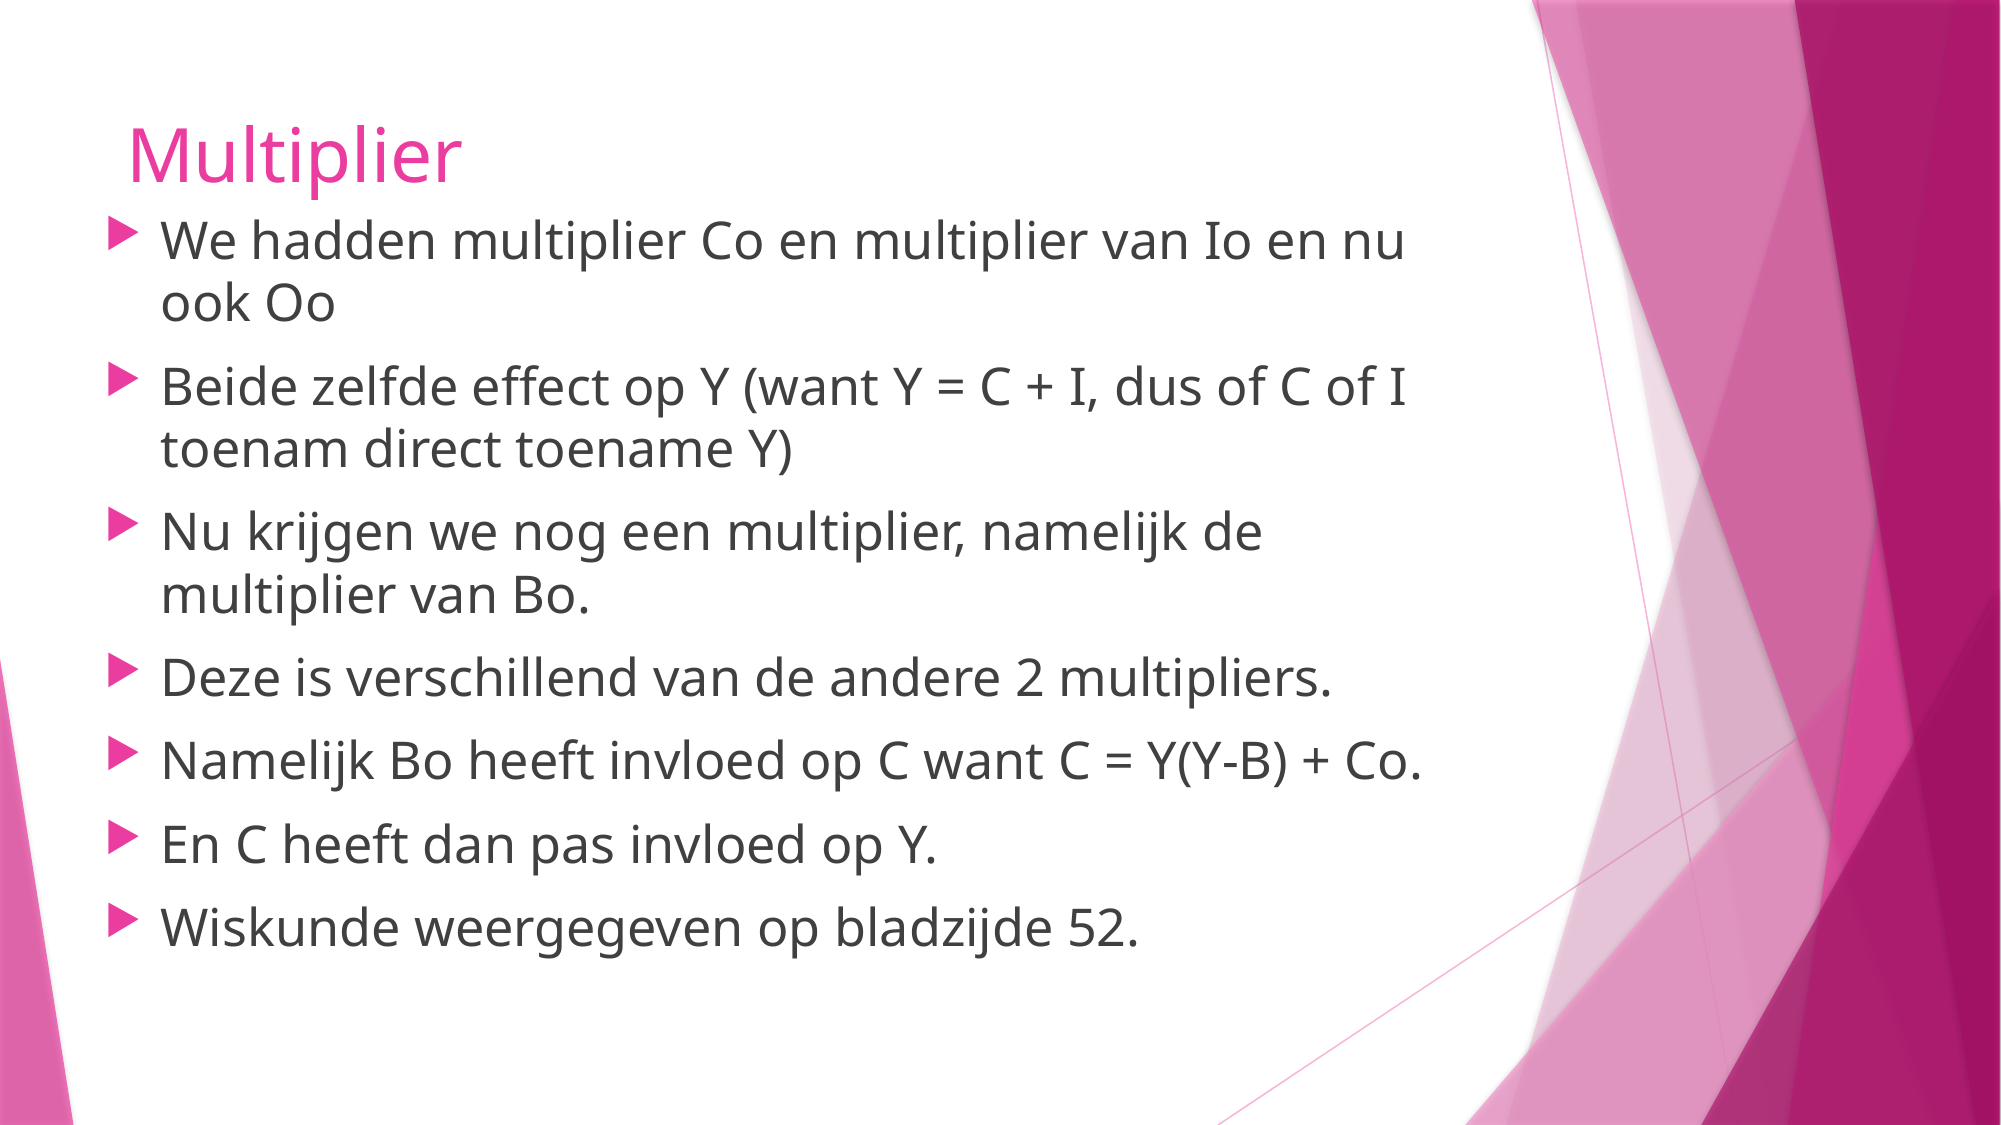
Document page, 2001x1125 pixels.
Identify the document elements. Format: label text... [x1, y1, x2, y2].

title Multiplier [111, 99, 1522, 200]
list We hadden multiplier Co en multiplier van Io en nu ook Oo Beide zelfde effect op Y (want Y = C + I, dus of C of I toenam direct toename Y) Nu krijgen we nog een multiplier, namelijk de multiplier van Bo. Deze is verschillend van de andere 2 multipliers. Namelijk Bo heeft invloed op C want C = Y(Y-B) + Co. En C heeft dan pas invloed op Y. Wiskunde weergegeven op bladzijde 52. [89, 200, 1522, 992]
